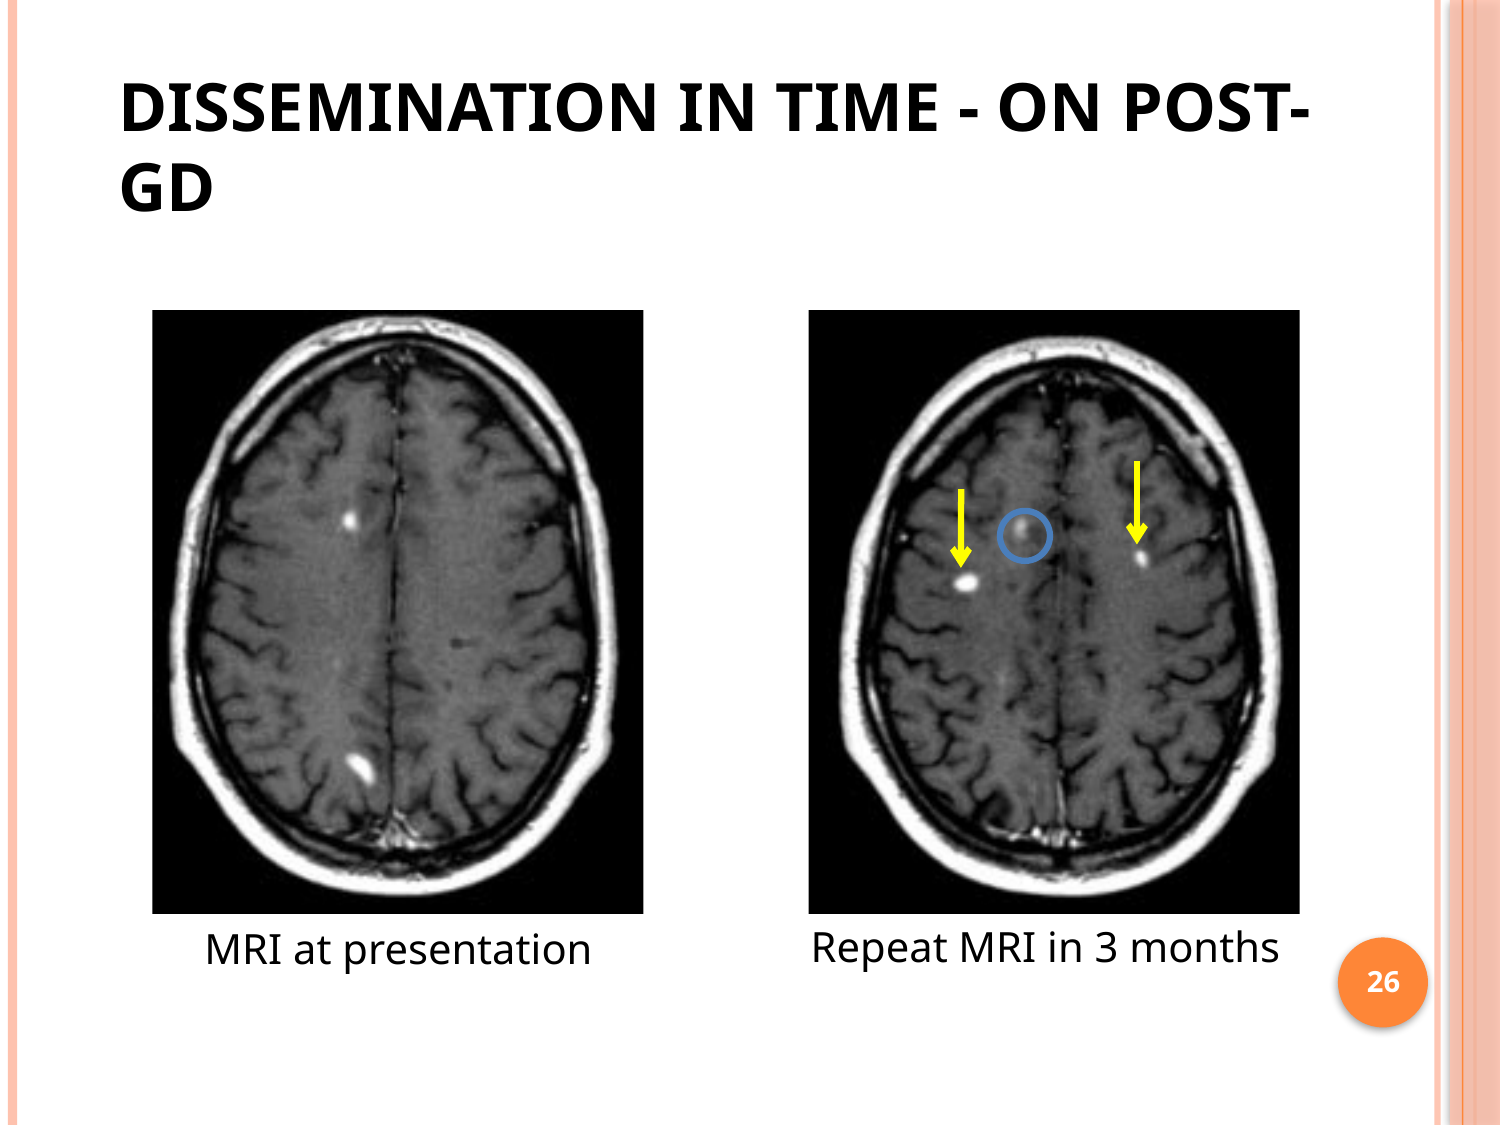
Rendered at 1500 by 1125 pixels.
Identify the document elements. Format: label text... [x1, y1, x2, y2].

title Dissemination in Time - on Post-Gd [103, 45, 1390, 233]
picture [808, 309, 1301, 914]
text_box Repeat MRI in 3 months [791, 912, 1300, 978]
text_box MRI at presentation [163, 924, 633, 980]
slide_number 26 [1333, 940, 1434, 1027]
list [151, 309, 644, 914]
